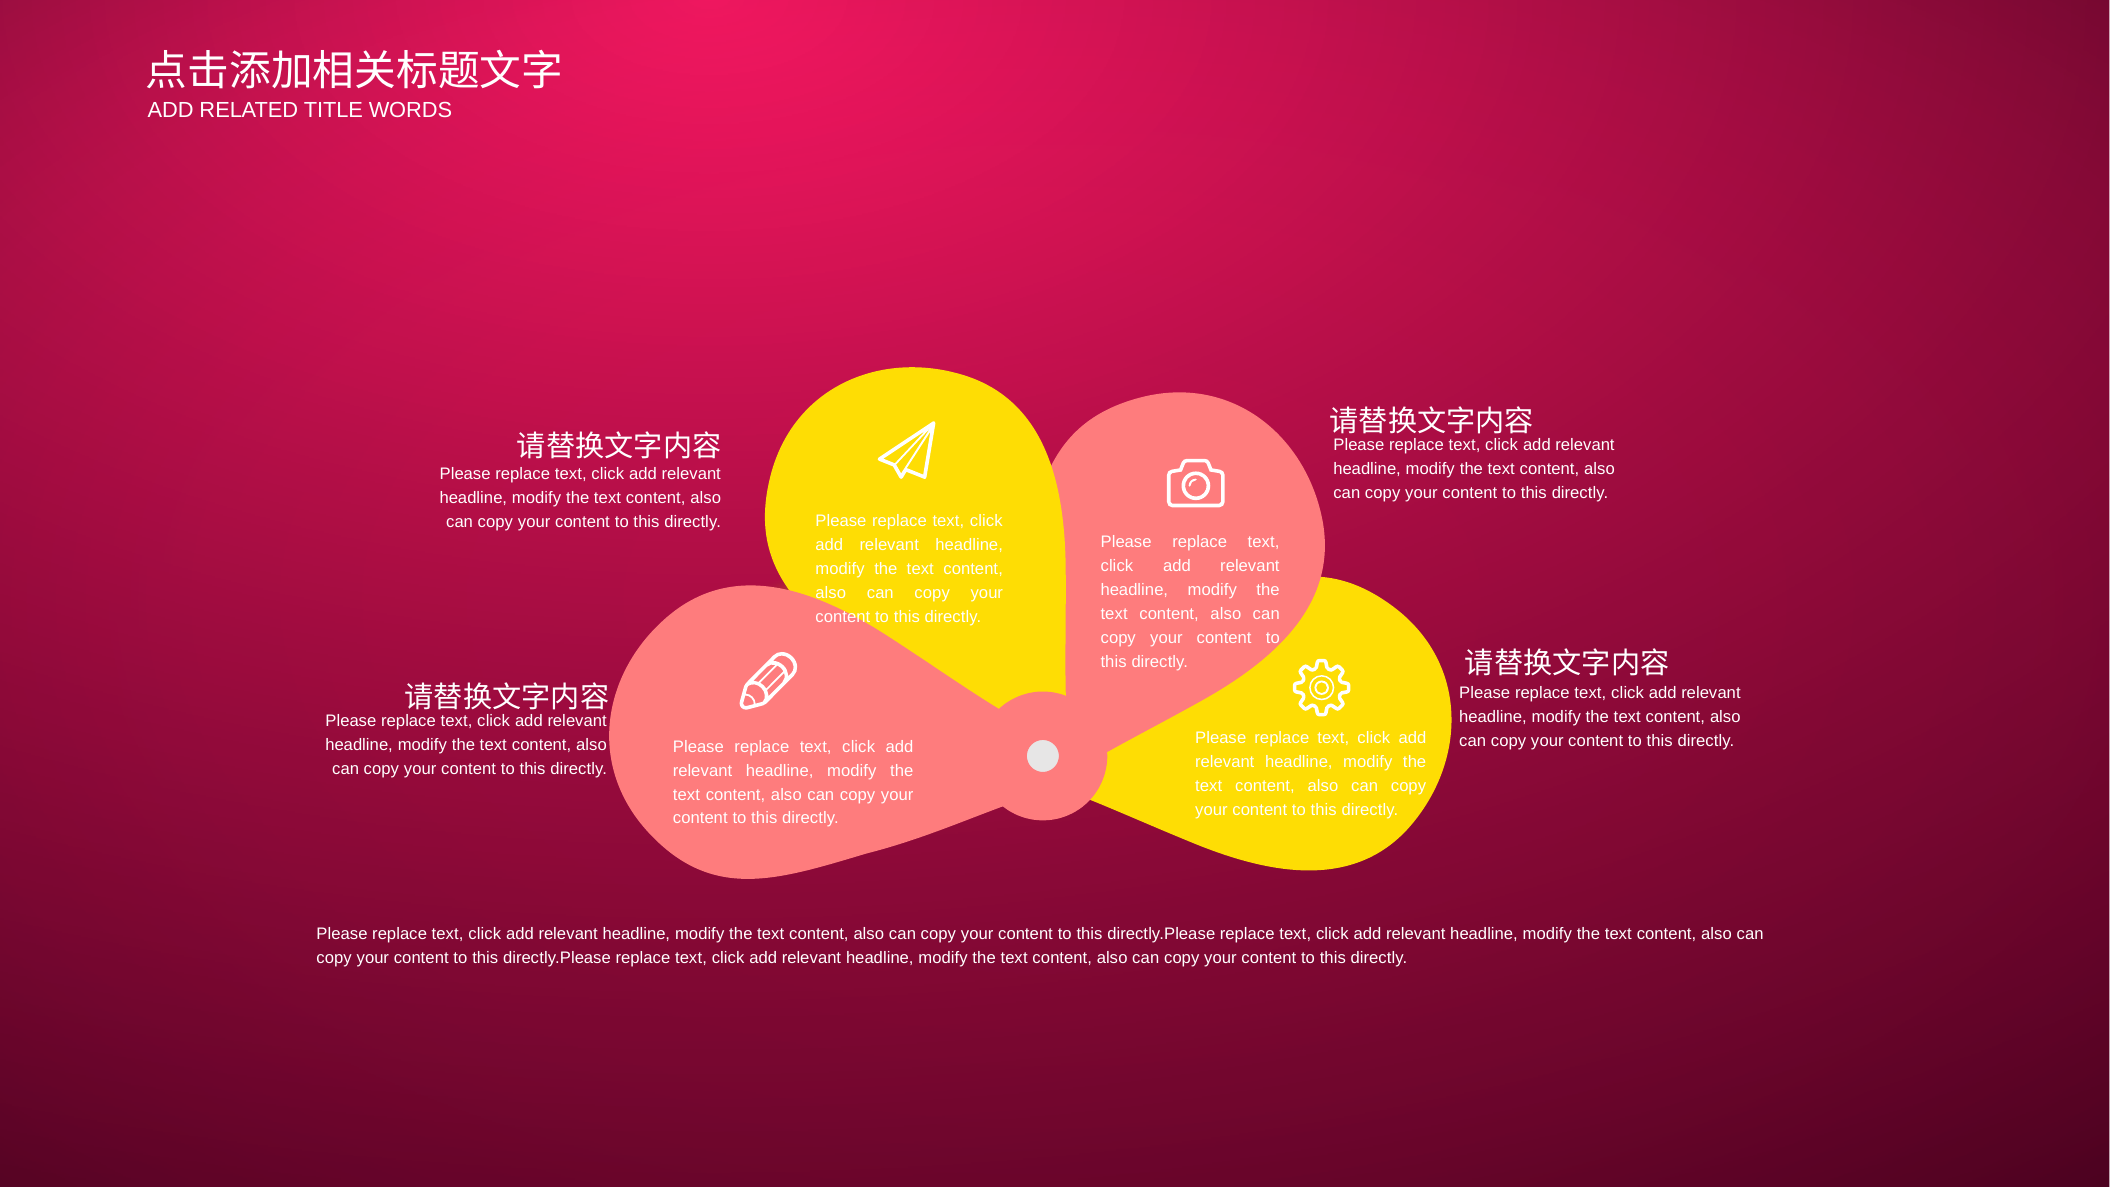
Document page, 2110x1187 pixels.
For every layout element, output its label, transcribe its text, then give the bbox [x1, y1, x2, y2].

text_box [409, 420, 624, 532]
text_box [624, 373, 1442, 921]
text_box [295, 671, 611, 779]
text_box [1442, 395, 1644, 503]
picture [0, 0, 2110, 1187]
text_box ADD RELATED TITLE WORDS [147, 96, 453, 123]
text_box 点击添加相关标题文字 [145, 43, 564, 95]
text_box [1459, 637, 1771, 751]
text_box Please replace text, click add relevant headline, modify the text content, also can copy your content to this directly.Please replace text, click add relevant headline, modify the text content, also can copy your content to this directly.Please replace text, click add relevant headline, modify the text content, also can copy your content to this directly. [316, 918, 1793, 967]
